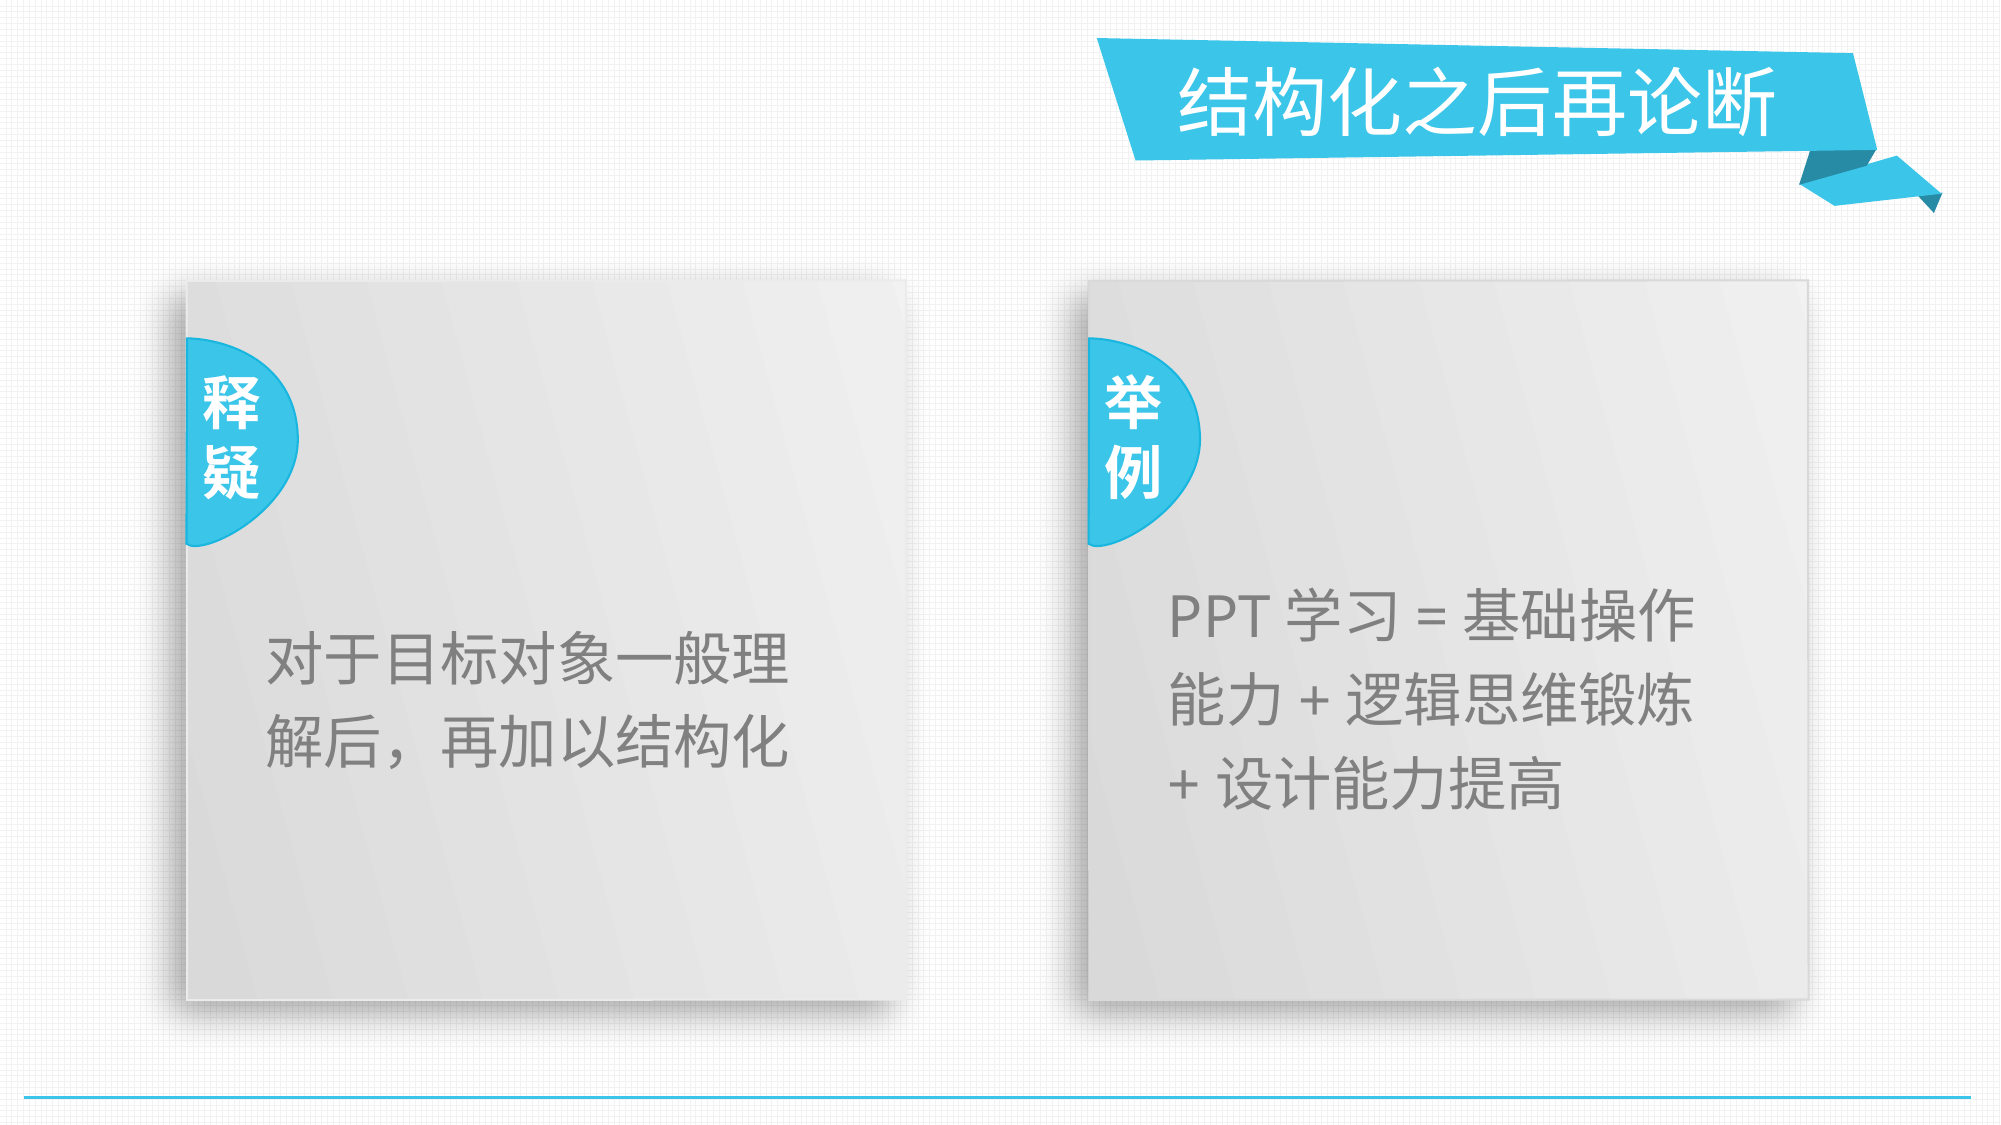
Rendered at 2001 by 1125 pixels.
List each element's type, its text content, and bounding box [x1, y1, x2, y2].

text_box PPT学习=基础操作能力+逻辑思维锻炼+设计能力提高 [1153, 557, 1745, 825]
text_box [1087, 337, 1164, 548]
text_box 对于目标对象一般理解后，再加以结构化 [250, 600, 842, 783]
text_box 举 例 [1089, 358, 1241, 514]
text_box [1096, 38, 1945, 214]
text_box [185, 337, 261, 548]
text_box [1087, 279, 1810, 1002]
text_box [185, 279, 908, 1002]
text_box 释 疑 [187, 358, 339, 514]
